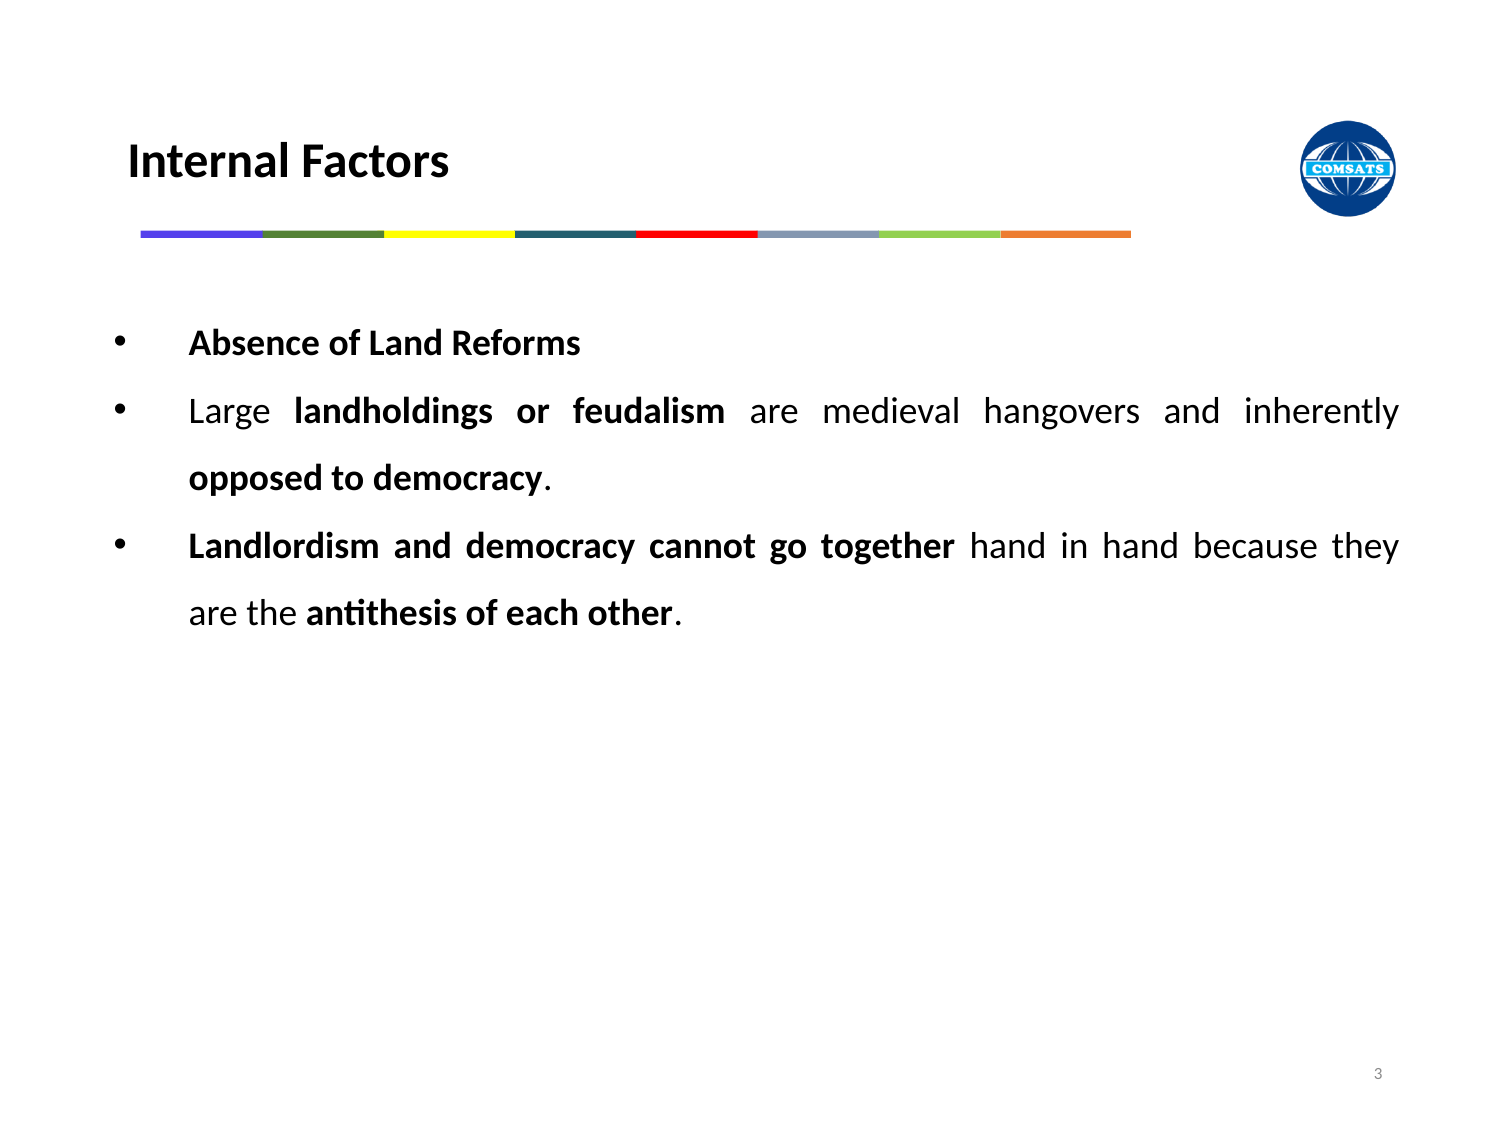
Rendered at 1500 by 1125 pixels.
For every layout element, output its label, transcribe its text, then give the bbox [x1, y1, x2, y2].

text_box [140, 230, 1131, 239]
slide_number 3 [1060, 1042, 1398, 1103]
text_box Internal Factors [112, 120, 1500, 266]
text_box Absence of Land Reforms Large landholdings or feudalism are medieval hangovers and inherently opposed to democracy. Landlordism and democracy cannot go together hand in hand because they are the antithesis of each other. [98, 288, 1415, 716]
